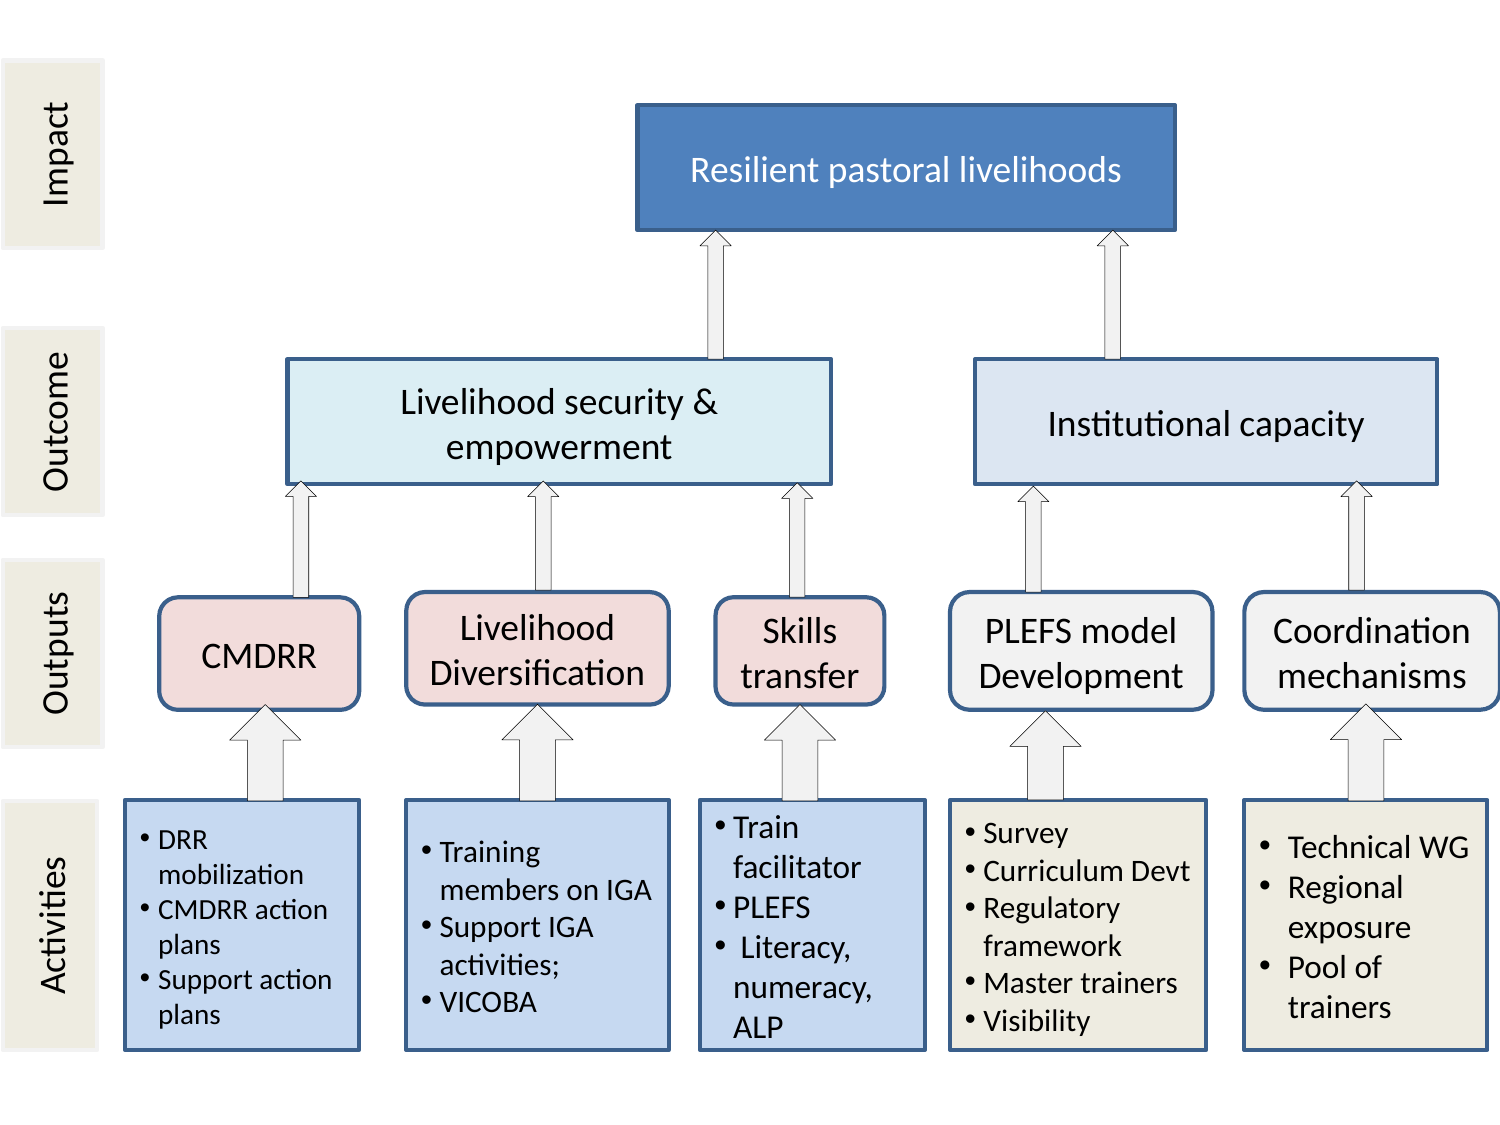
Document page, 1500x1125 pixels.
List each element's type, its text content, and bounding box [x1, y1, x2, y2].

text_box Train facilitator PLEFS Literacy, numeracy, ALP [698, 798, 927, 1052]
text_box [1328, 701, 1404, 804]
text_box Institutional capacity [973, 357, 1439, 486]
text_box Impact [1, 58, 105, 250]
text_box Activities [1, 799, 99, 1052]
text_box Outcome [1, 326, 105, 517]
text_box [698, 228, 734, 362]
text_box Coordination mechanisms [1242, 589, 1500, 712]
text_box [1007, 708, 1084, 802]
text_box [1095, 228, 1131, 362]
text_box Skills transfer [713, 595, 887, 707]
text_box [1015, 483, 1051, 595]
text_box [227, 702, 303, 803]
text_box [1339, 478, 1375, 593]
text_box Resilient pastoral livelihoods [635, 103, 1177, 232]
text_box CMDRR [157, 595, 362, 712]
text_box DRR mobilization CMDRR action plans Support action plans [123, 798, 361, 1052]
text_box [499, 702, 576, 804]
text_box [283, 478, 319, 600]
text_box Outputs [1, 558, 105, 749]
text_box Livelihood security & empowerment [285, 357, 833, 486]
text_box Technical WG Regional exposure Pool of trainers [1242, 798, 1489, 1052]
text_box [762, 702, 838, 803]
text_box [779, 480, 815, 600]
text_box PLEFS model Development [947, 589, 1215, 712]
text_box [525, 478, 561, 593]
text_box Training members on IGA Support IGA activities; VICOBA [404, 798, 671, 1052]
text_box Livelihood Diversification [404, 589, 671, 707]
text_box Survey Curriculum Devt Regulatory framework Master trainers Visibility [948, 798, 1208, 1052]
